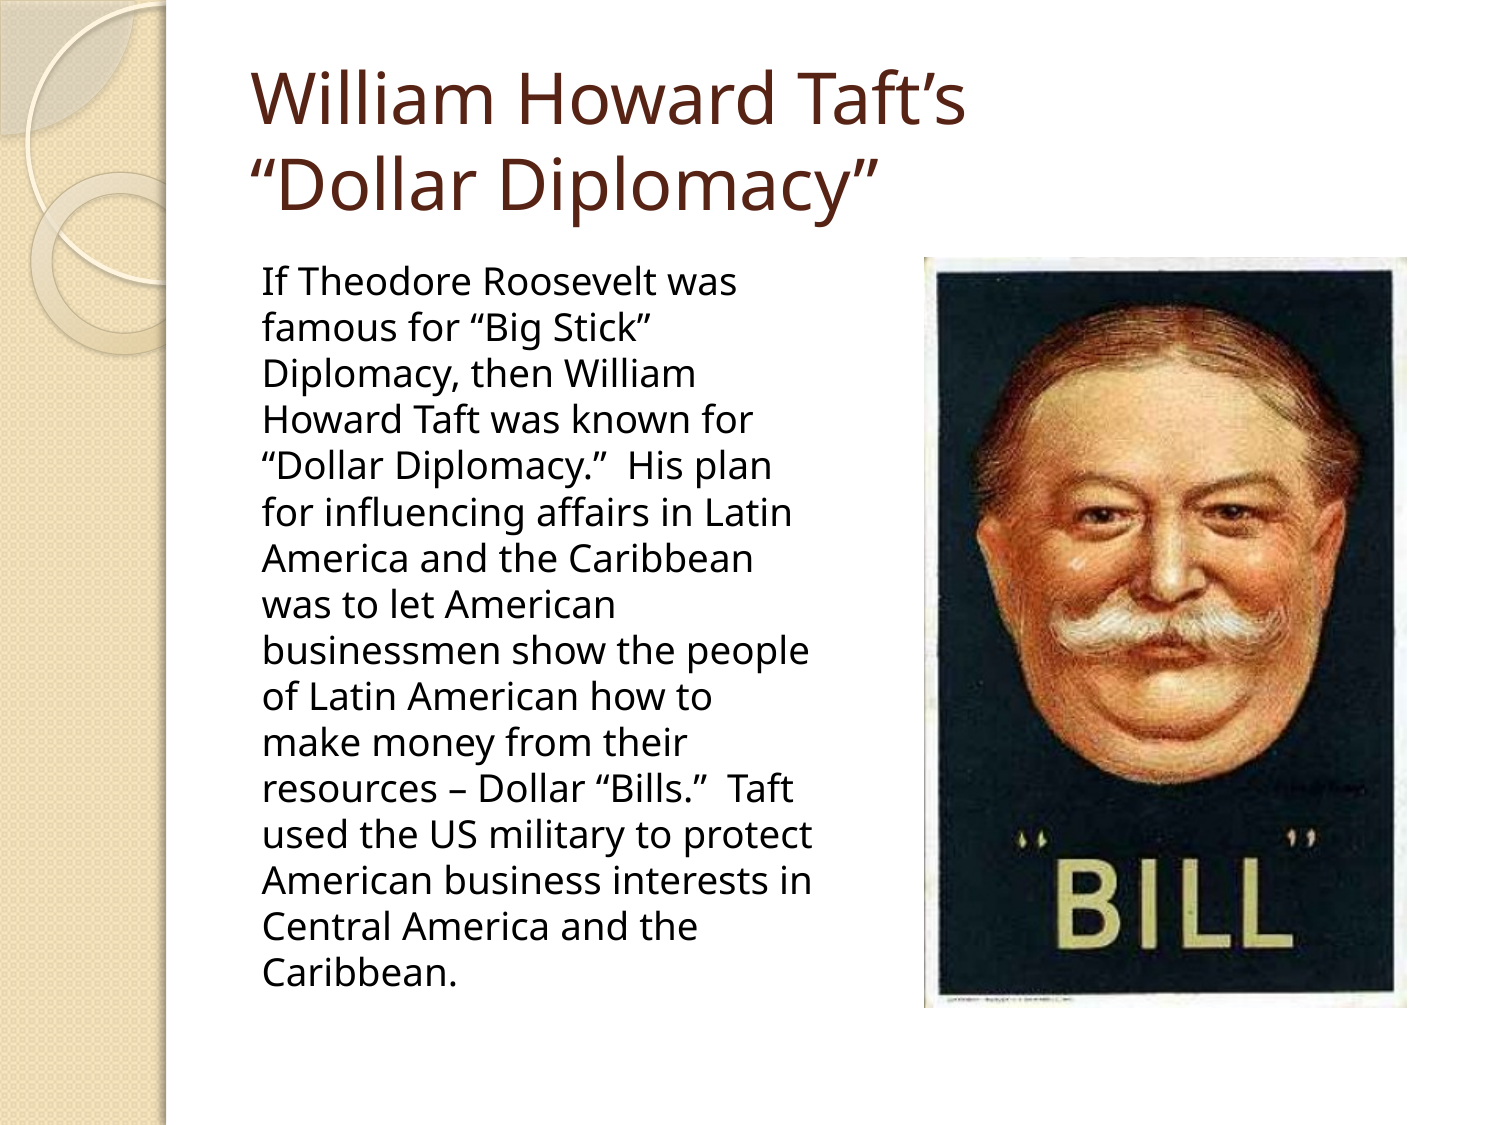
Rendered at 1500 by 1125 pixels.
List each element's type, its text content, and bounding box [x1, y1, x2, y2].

title William Howard Taft’s “Dollar Diplomacy” [235, 45, 1466, 233]
list If Theodore Roosevelt was famous for “Big Stick” Diplomacy, then William Howard Taft was known for “Dollar Diplomacy.” His plan for influencing affairs in Latin America and the Caribbean was to let American businessmen show the people of Latin American how to make money from their resources – Dollar “Bills.” Taft used the US military to protect American business interests in Central America and the Caribbean. [235, 249, 836, 1015]
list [924, 257, 1407, 1008]
